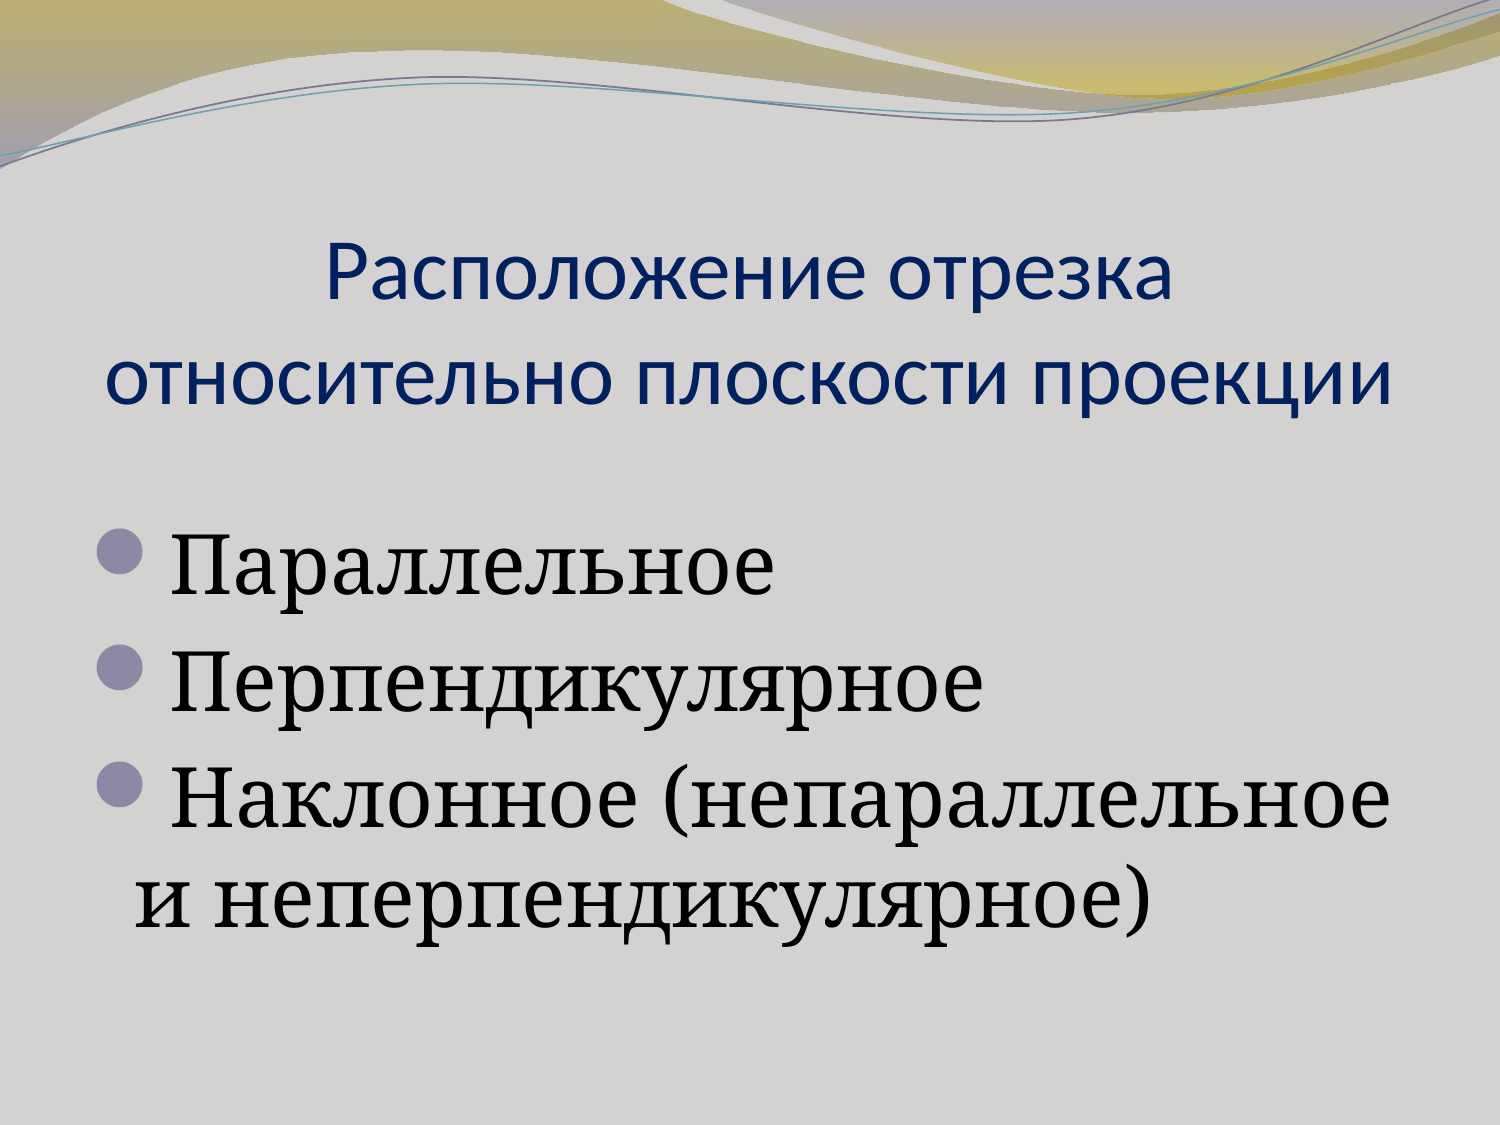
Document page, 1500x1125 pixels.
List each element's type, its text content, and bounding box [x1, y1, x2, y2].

list Параллельное Перпендикулярное Наклонное (непараллельное и неперпендикулярное) [74, 503, 1426, 1038]
title Расположение отрезка относительно плоскости проекции [74, 115, 1426, 423]
